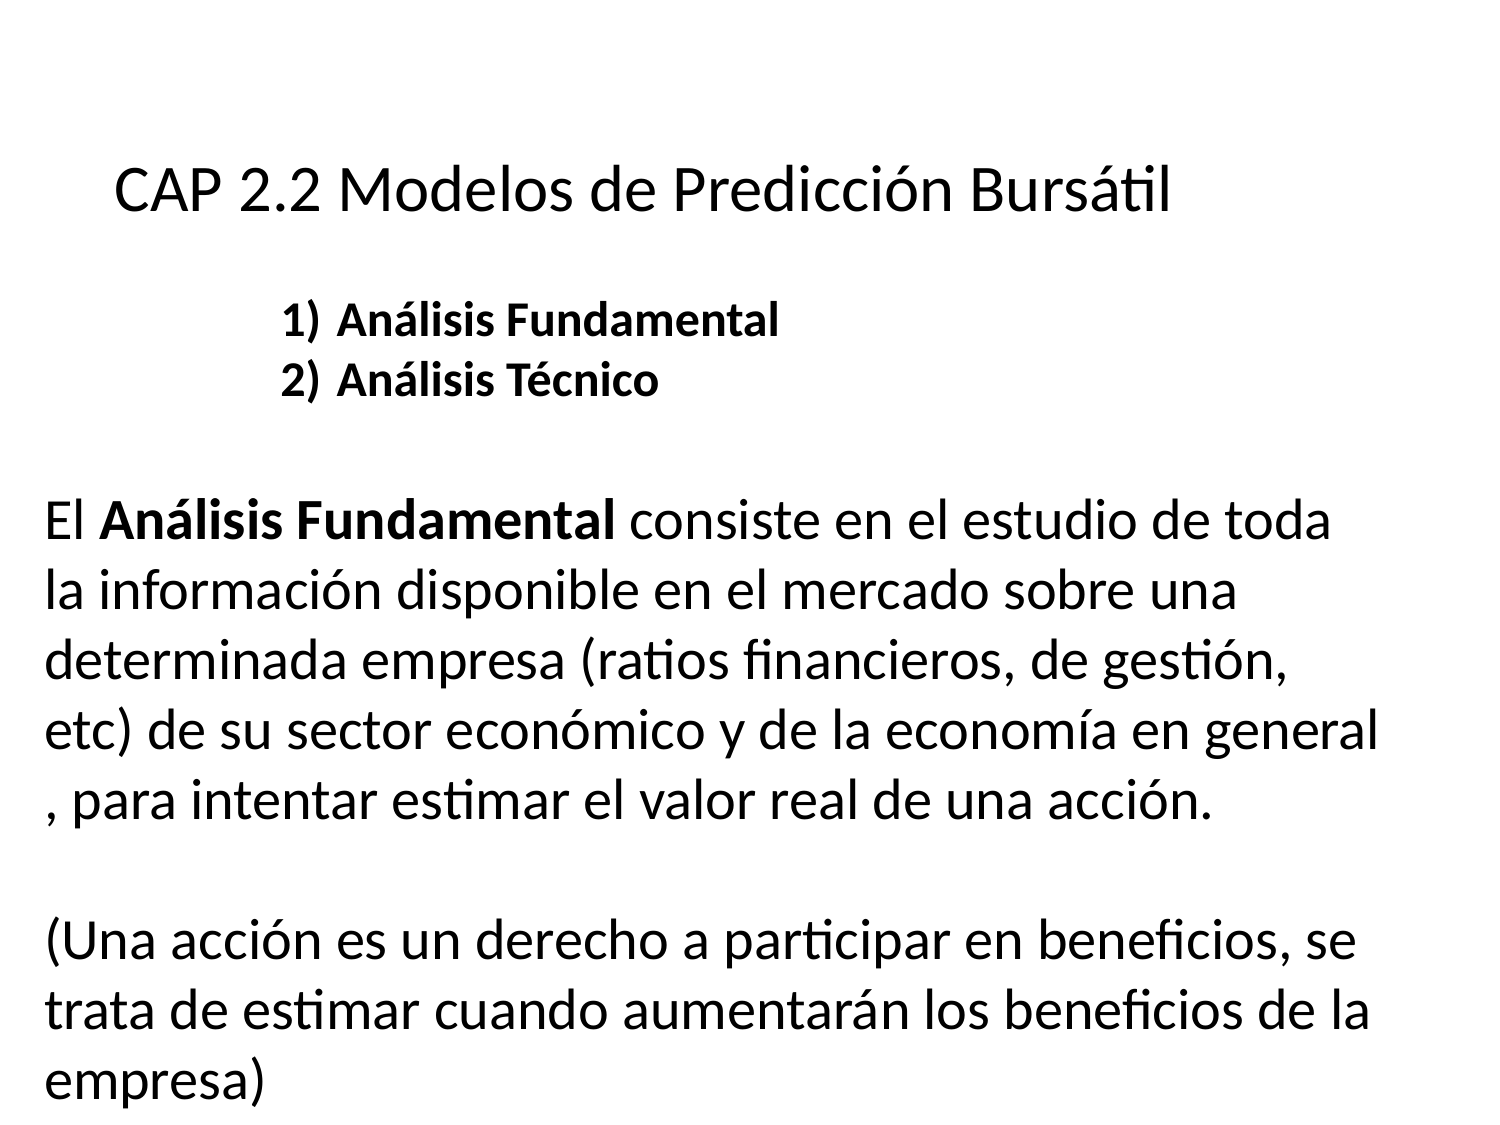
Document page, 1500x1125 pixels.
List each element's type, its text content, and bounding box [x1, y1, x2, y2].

text_box CAP 2.2 Modelos de Predicción Bursátil [100, 137, 1365, 232]
text_box El Análisis Fundamental consiste en el estudio de toda la información disponible en el mercado sobre una determinada empresa (ratios financieros, de gestión, etc) de su sector económico y de la economía en general , para intentar estimar el valor real de una acción. (Una acción es un derecho a participar en beneficios, se trata de estimar cuando aumentarán los beneficios de la empresa) [29, 473, 1400, 1119]
text_box Análisis Fundamental Análisis Técnico [265, 278, 1282, 414]
